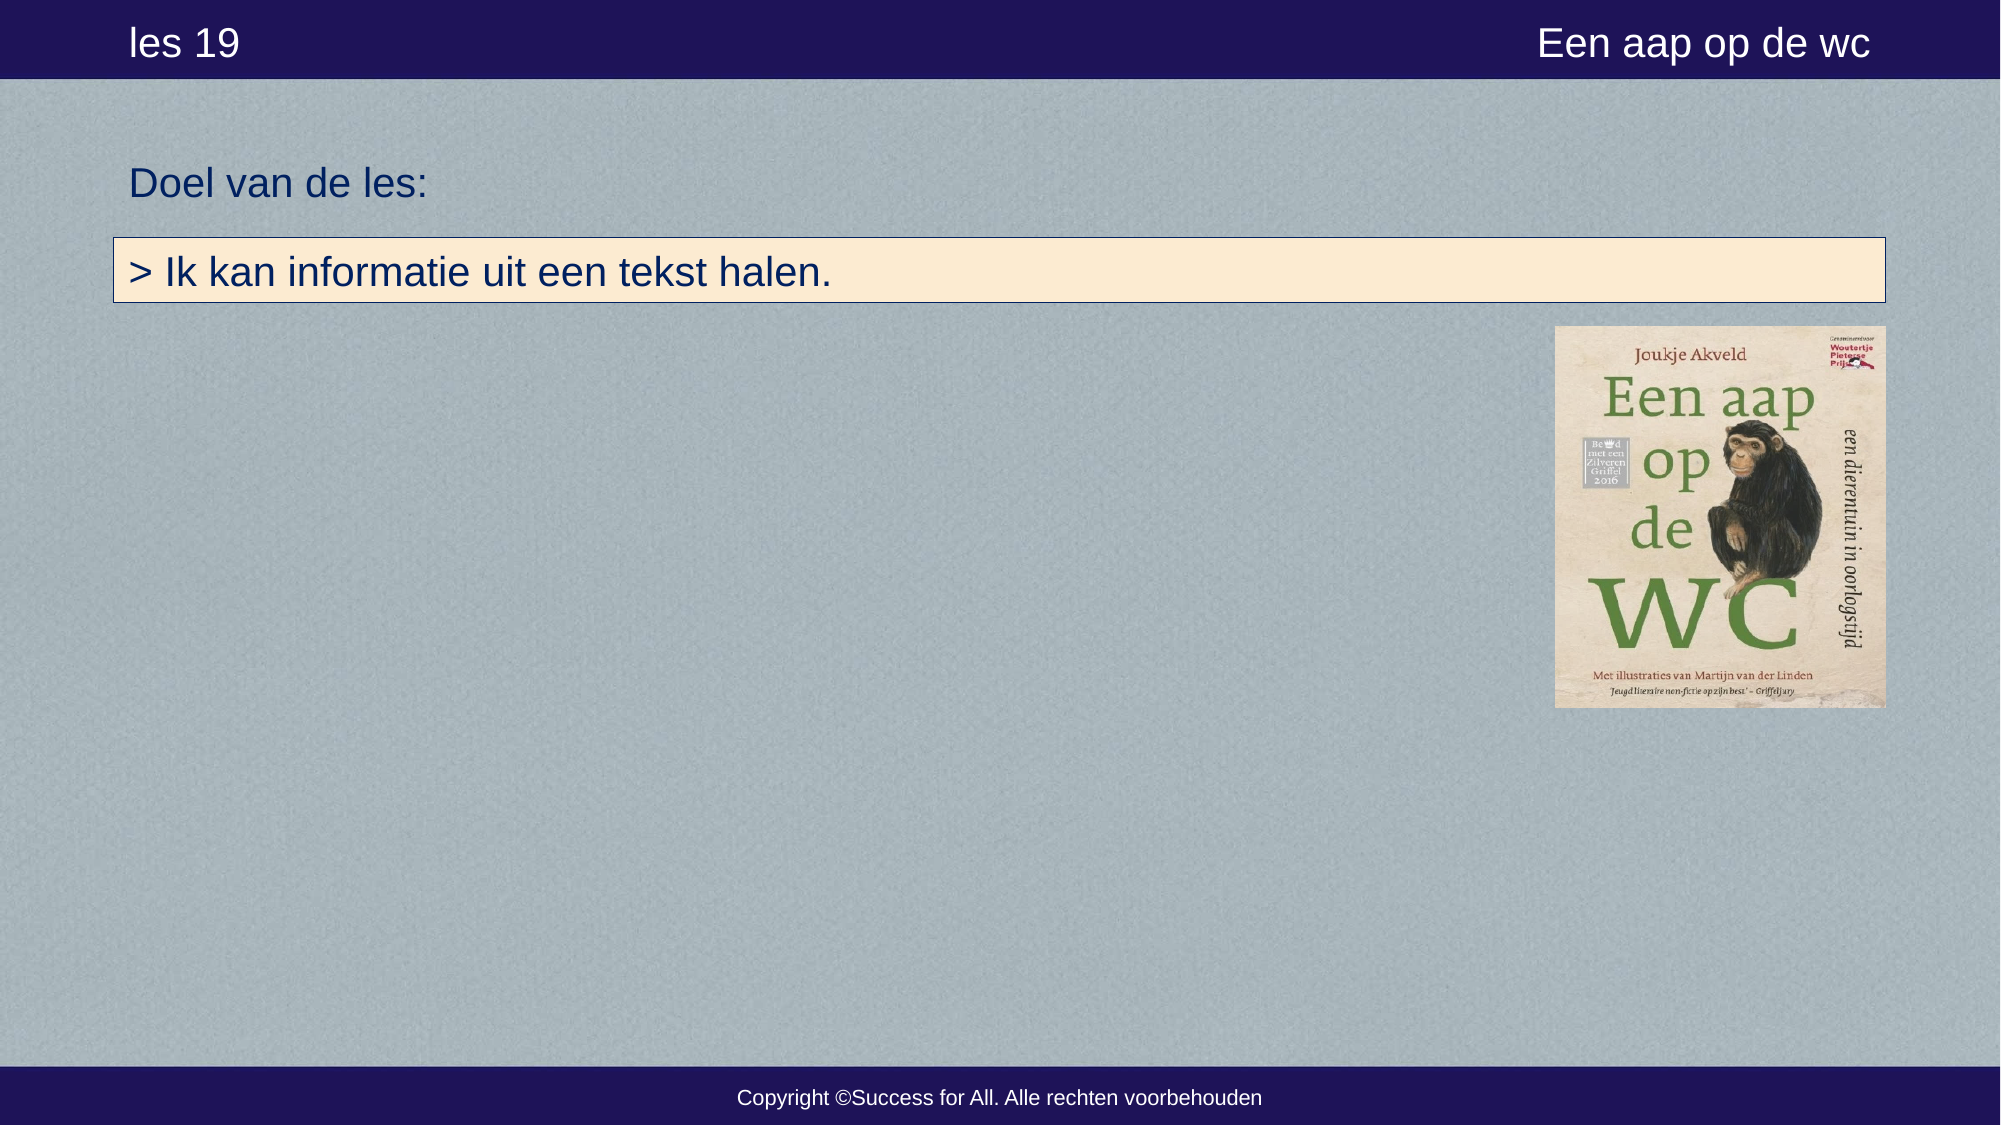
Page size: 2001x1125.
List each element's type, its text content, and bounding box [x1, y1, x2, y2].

text_box Een aap op de wc [999, 8, 1886, 73]
picture [0, 0, 2001, 1125]
text_box > Ik kan informatie uit een tekst halen. [113, 237, 1886, 303]
text_box les 19 [114, 8, 354, 73]
text_box Copyright ©Success for All. Alle rechten voorbehouden [0, 1076, 2000, 1125]
text_box Doel van de les: [113, 148, 1635, 214]
